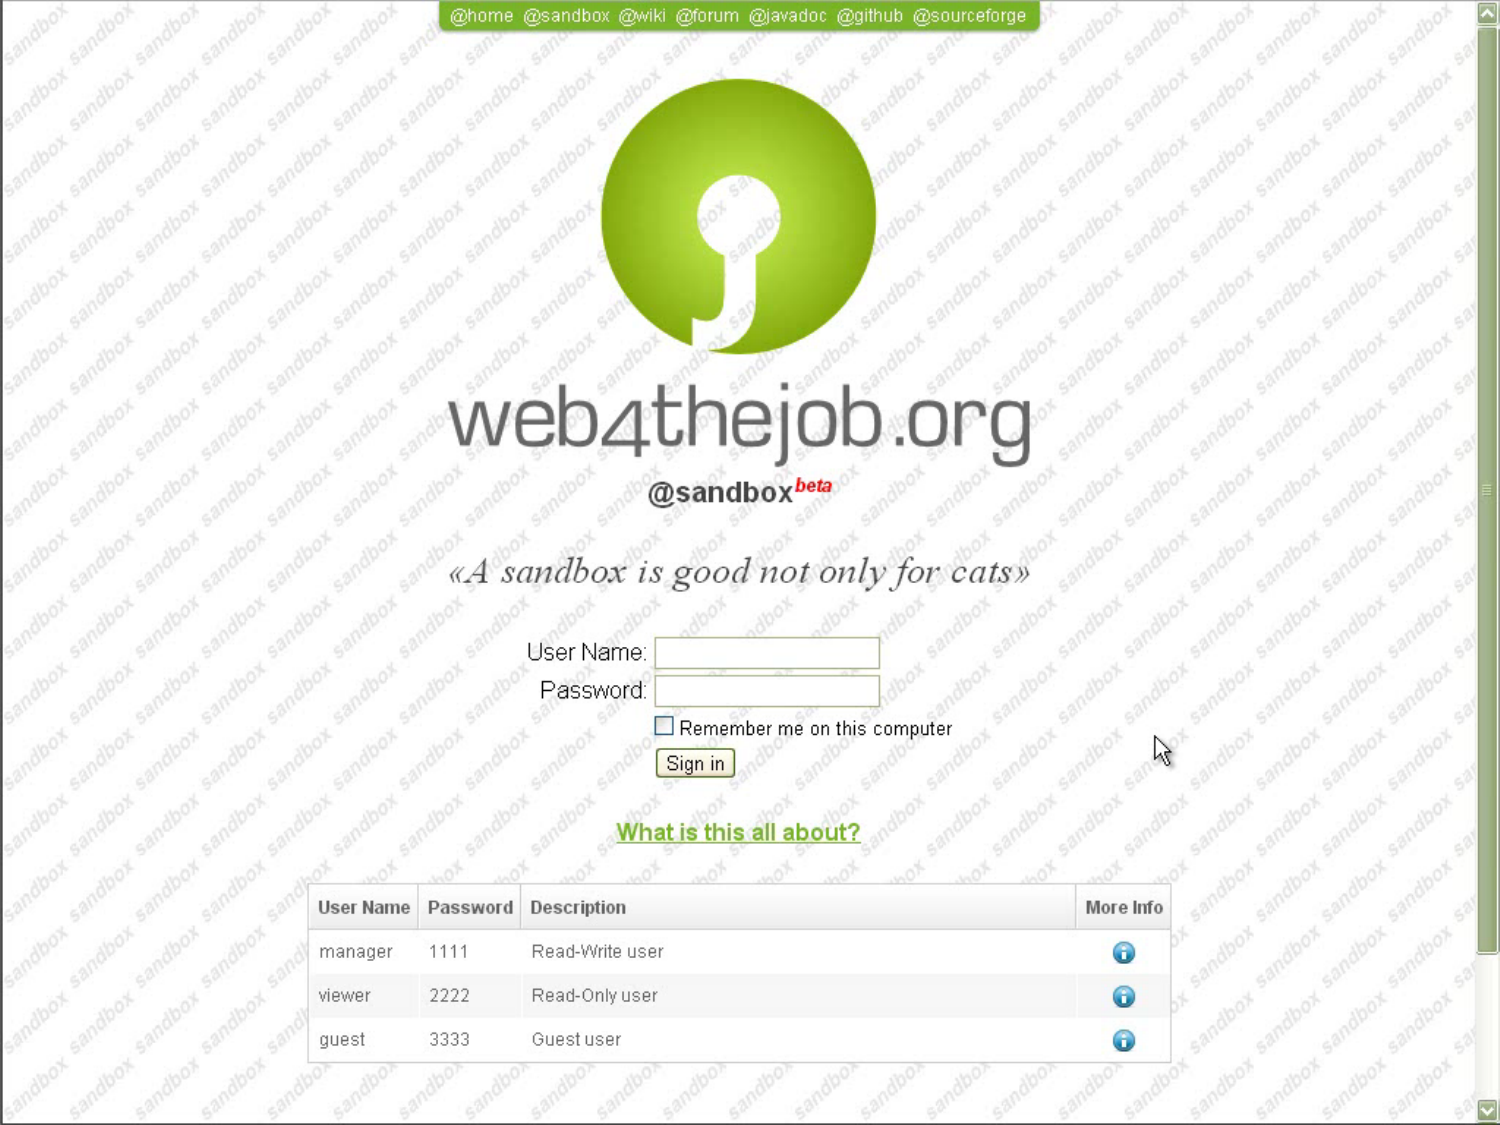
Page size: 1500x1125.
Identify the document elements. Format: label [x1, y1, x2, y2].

text_box [0, 0, 1500, 1125]
